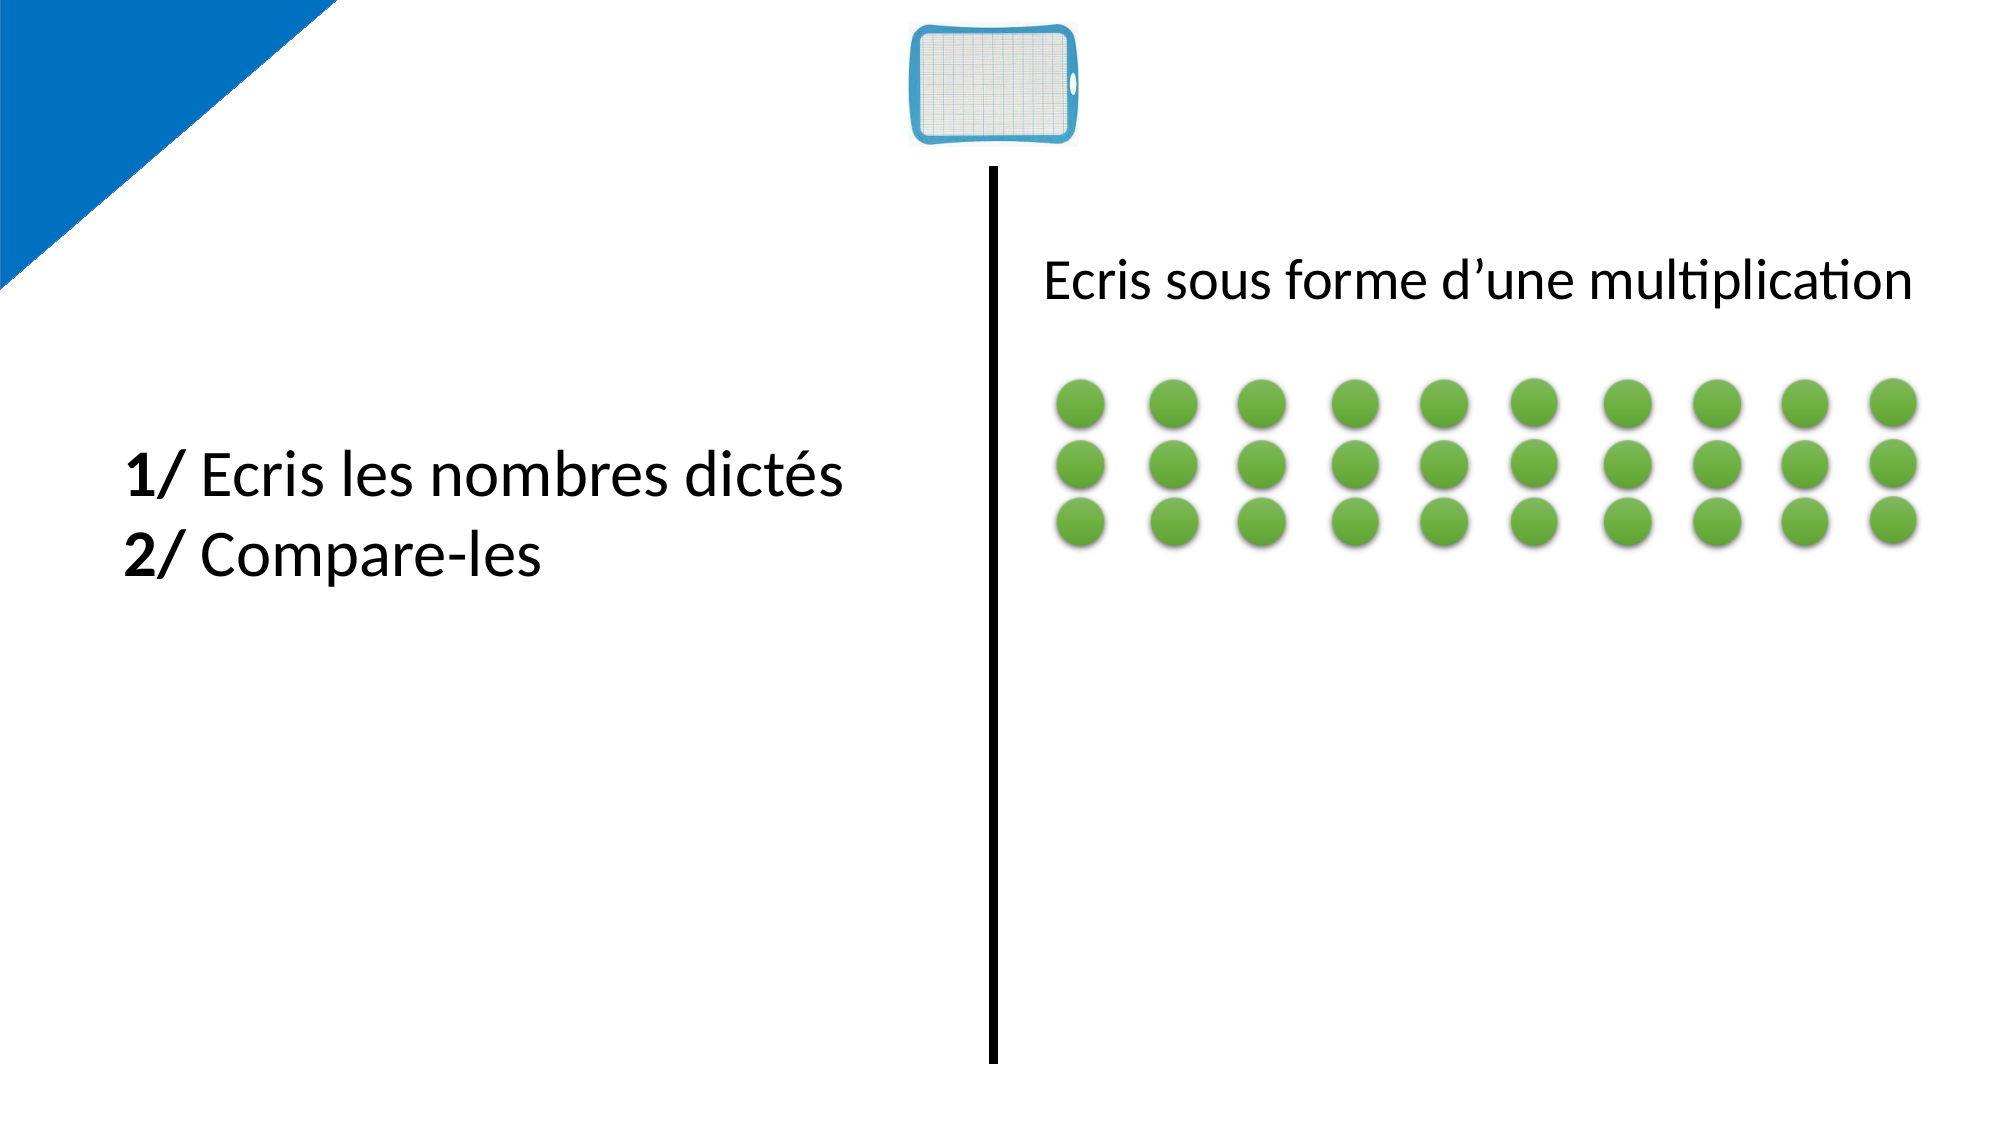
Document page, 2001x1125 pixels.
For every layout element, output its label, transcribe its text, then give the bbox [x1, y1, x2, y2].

text_box Ecris sous forme d’une multiplication [1029, 233, 1949, 319]
picture [1044, 369, 1934, 563]
text_box 1/ Ecris les nombres dictés 2/ Compare-les [108, 422, 966, 597]
text_box [0, 0, 337, 290]
picture [908, 22, 1079, 147]
